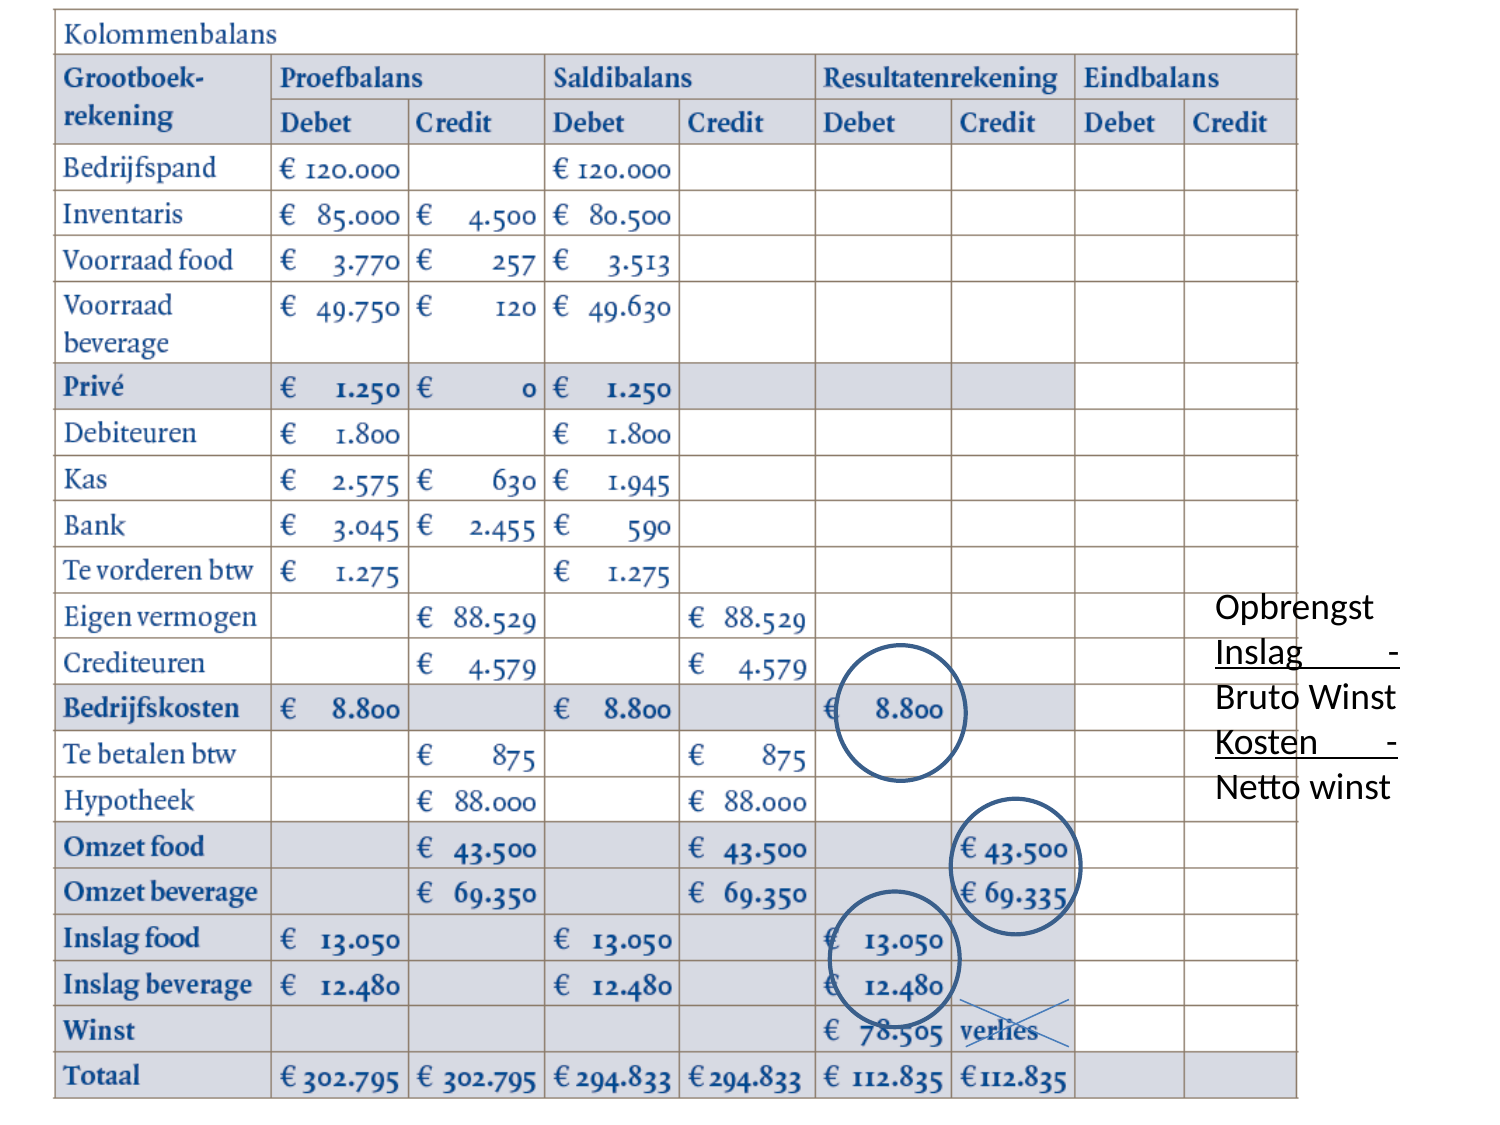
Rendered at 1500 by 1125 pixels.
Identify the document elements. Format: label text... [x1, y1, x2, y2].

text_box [959, 999, 1070, 1047]
picture [35, 0, 1318, 1113]
text_box Opbrengst Inslag - Bruto Winst Kosten - Netto winst [1320, 574, 1415, 814]
